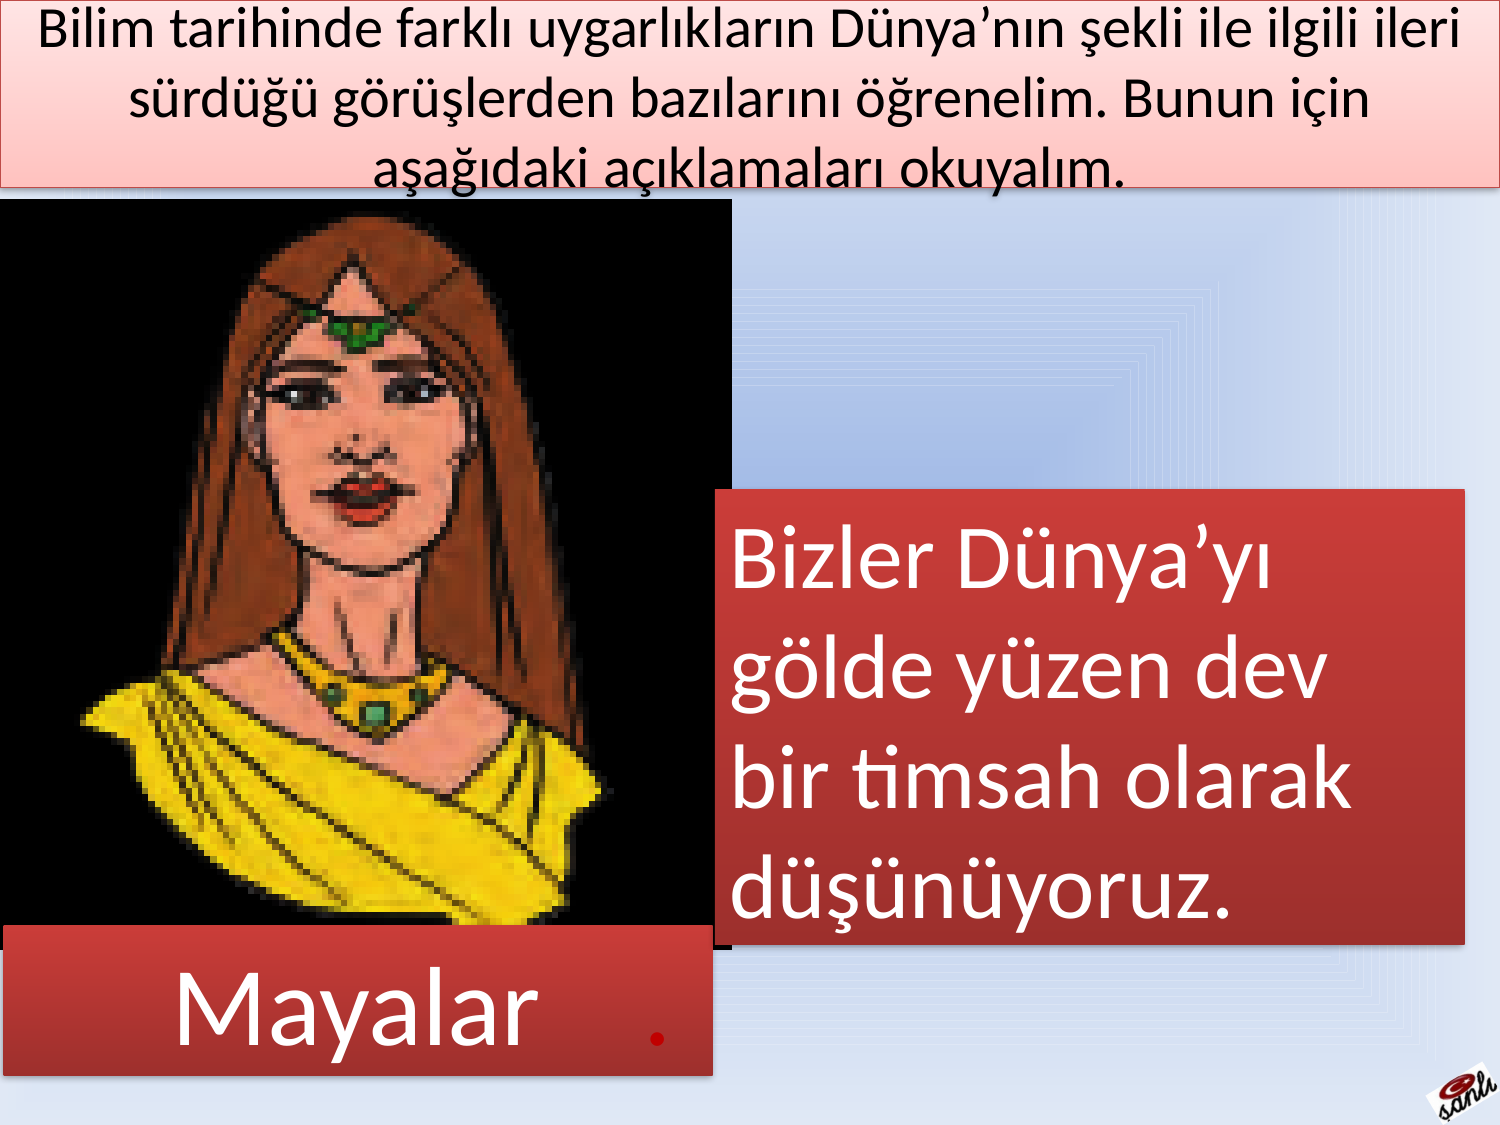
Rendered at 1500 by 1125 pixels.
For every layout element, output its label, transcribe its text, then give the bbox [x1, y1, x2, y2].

picture [1426, 1062, 1499, 1124]
text_box Mayalar . [3, 957, 713, 1076]
title Bilim tarihinde farklı uygarlıkların Dünya’nın şekli ile ilgili ileri sürdüğü görüşlerden bazılarını öğrenelim. Bunun için aşağıdaki açıklamaları okuyalım. [0, 0, 1500, 188]
picture [0, 198, 732, 950]
text_box Bizler Dünya’yı gölde yüzen dev bir timsah olarak düşünüyoruz. [735, 489, 1465, 945]
